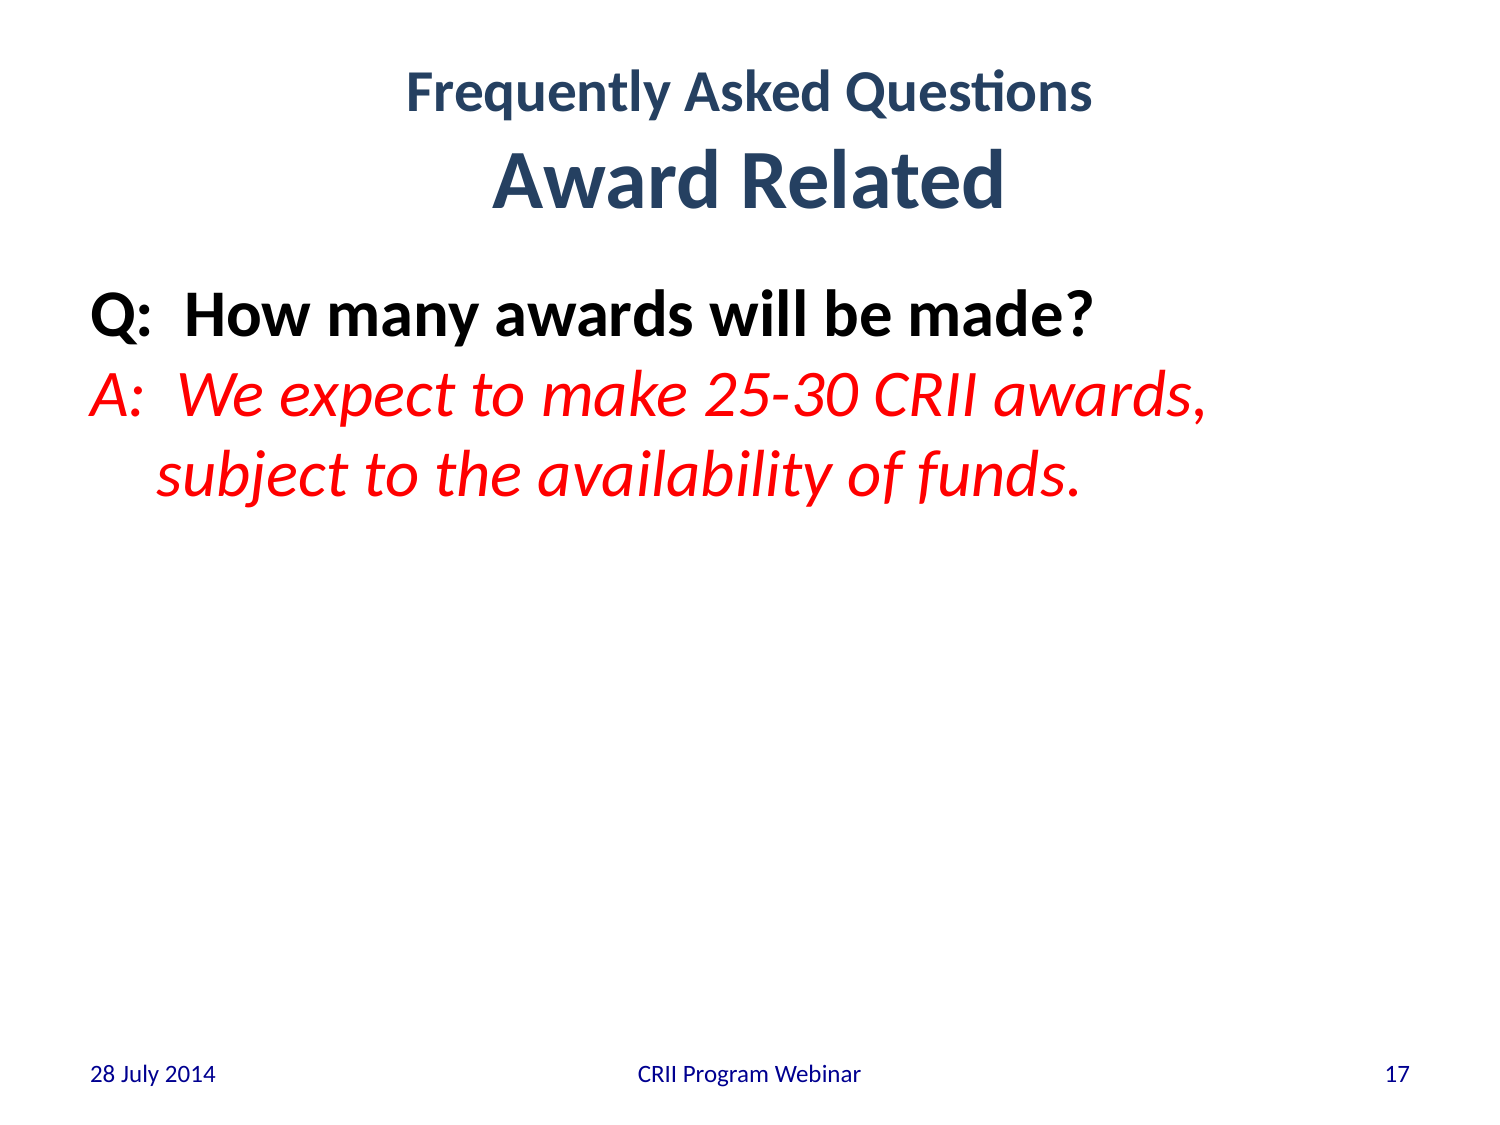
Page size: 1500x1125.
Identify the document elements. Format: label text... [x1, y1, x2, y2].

title Frequently Asked Questions Award Related [75, 45, 1425, 233]
list Q: How many awards will be made? A: We expect to make 25-30 CRII awards, subject to the availability of funds. [75, 262, 1425, 1005]
footer CRII Program Webinar [512, 1042, 988, 1103]
slide_number 17 [1074, 1042, 1425, 1103]
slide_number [75, 1042, 425, 1103]
